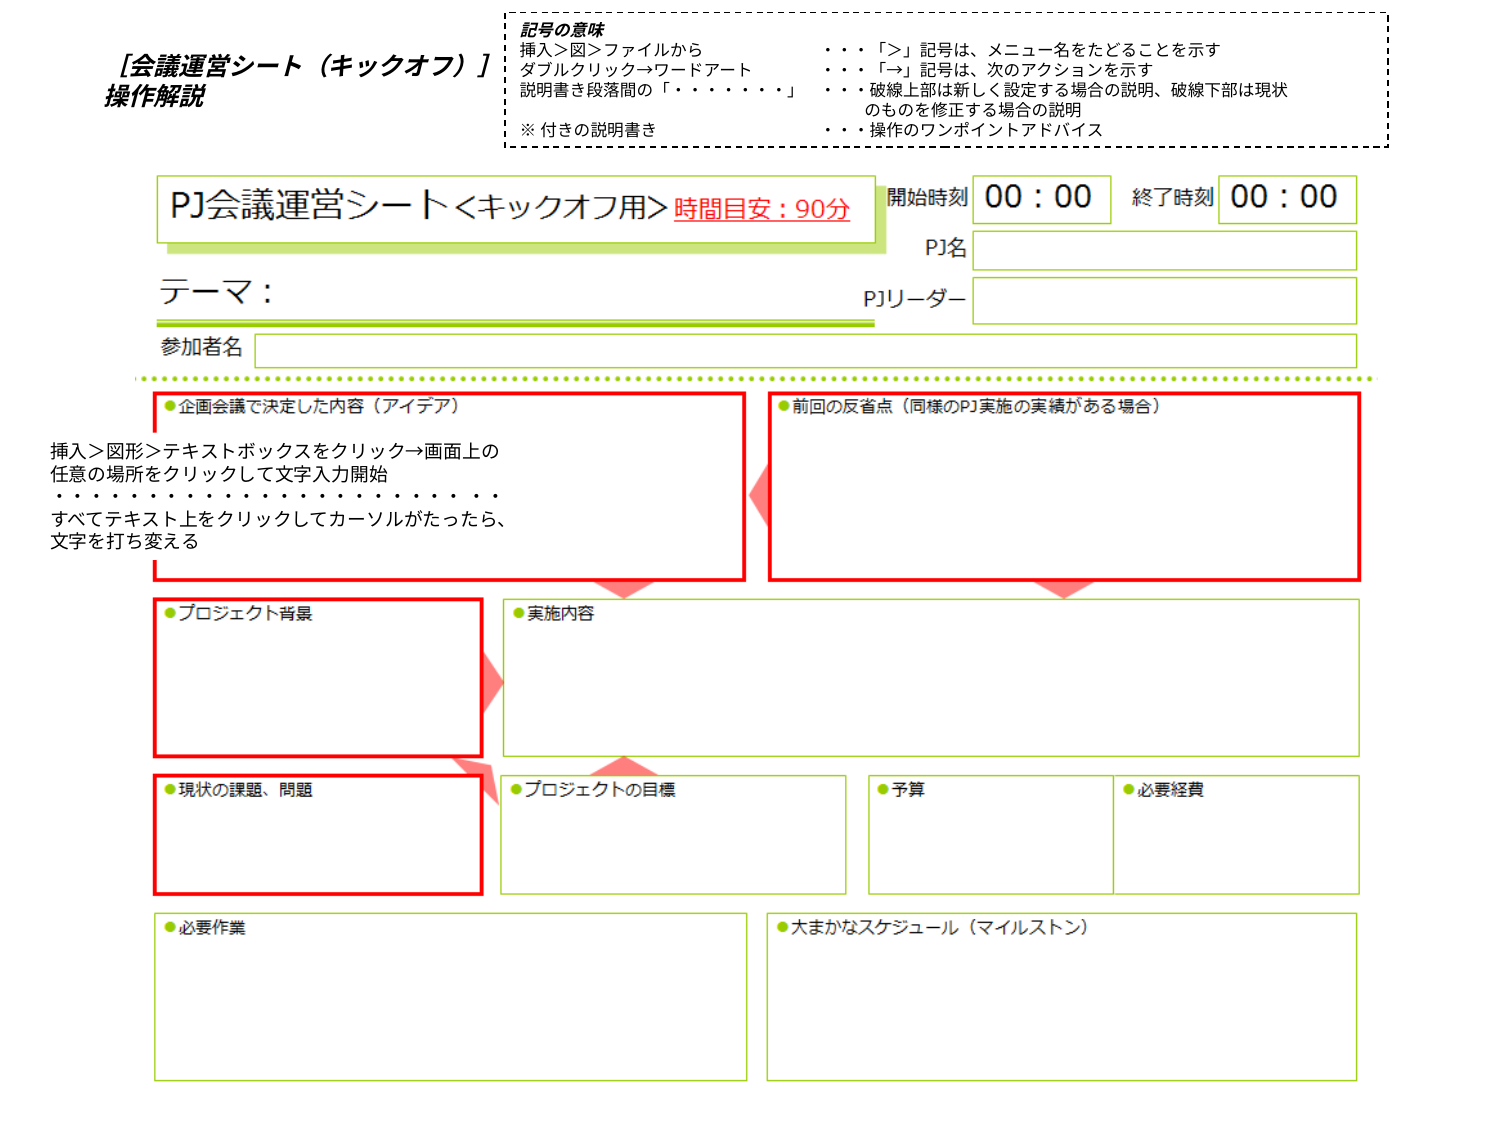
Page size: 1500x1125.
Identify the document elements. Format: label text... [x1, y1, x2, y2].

text_box ［会議運営シート（キックオフ）］ 操作解説 [88, 43, 504, 118]
picture [135, 160, 1378, 1094]
text_box 挿入＞図形＞テキストボックスをクリック→画面上の任意の場所をクリックして文字入力開始 ・・・・・・・・・・・・・・・・・・・・・・ ・・ すべてテキスト上をクリックしてカーソルがたったら、文字を打ち変える [35, 432, 130, 560]
text_box 記号の意味 挿入＞図＞ファイルから ・・・「＞」記号は、メニュー名をたどることを示す ダブルクリック→ワードアート ・・・「→」記号は、次のアクションを示す 説明書き段落間の「・・・・・・・」 ・・・破線上部は新しく設定する場合の説明、破線下部は現状 のものを修正する場合の説明 ※付きの説明書き ・・・操作のワンポイントアドバイス [504, 12, 1388, 147]
